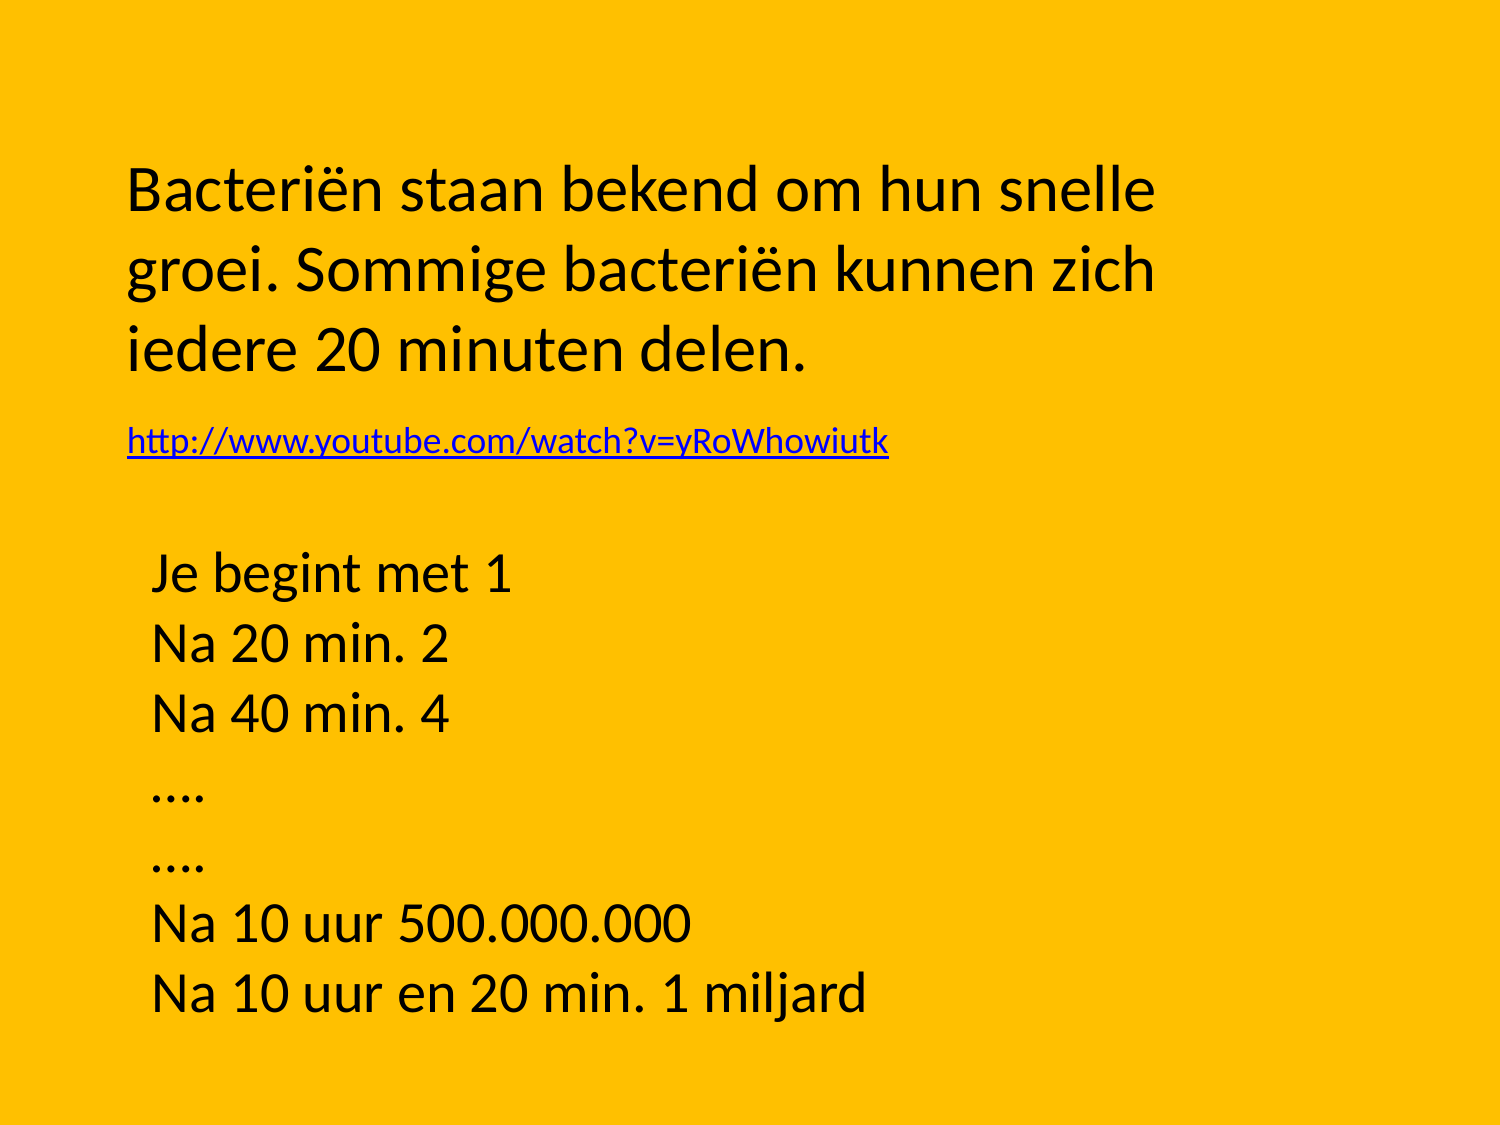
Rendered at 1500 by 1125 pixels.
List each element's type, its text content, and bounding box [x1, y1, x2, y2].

text_box Je begint met 1 Na 20 min. 2 Na 40 min. 4 …. …. Na 10 uur 500.000.000 Na 10 uur en 20 min. 1 miljard [137, 527, 1295, 1032]
text_box http://www.youtube.com/watch?v=yRoWhowiutk [112, 408, 1282, 469]
text_box Bacteriën staan bekend om hun snelle groei. Sommige bacteriën kunnen zich iedere 20 minuten delen. [112, 137, 1270, 392]
